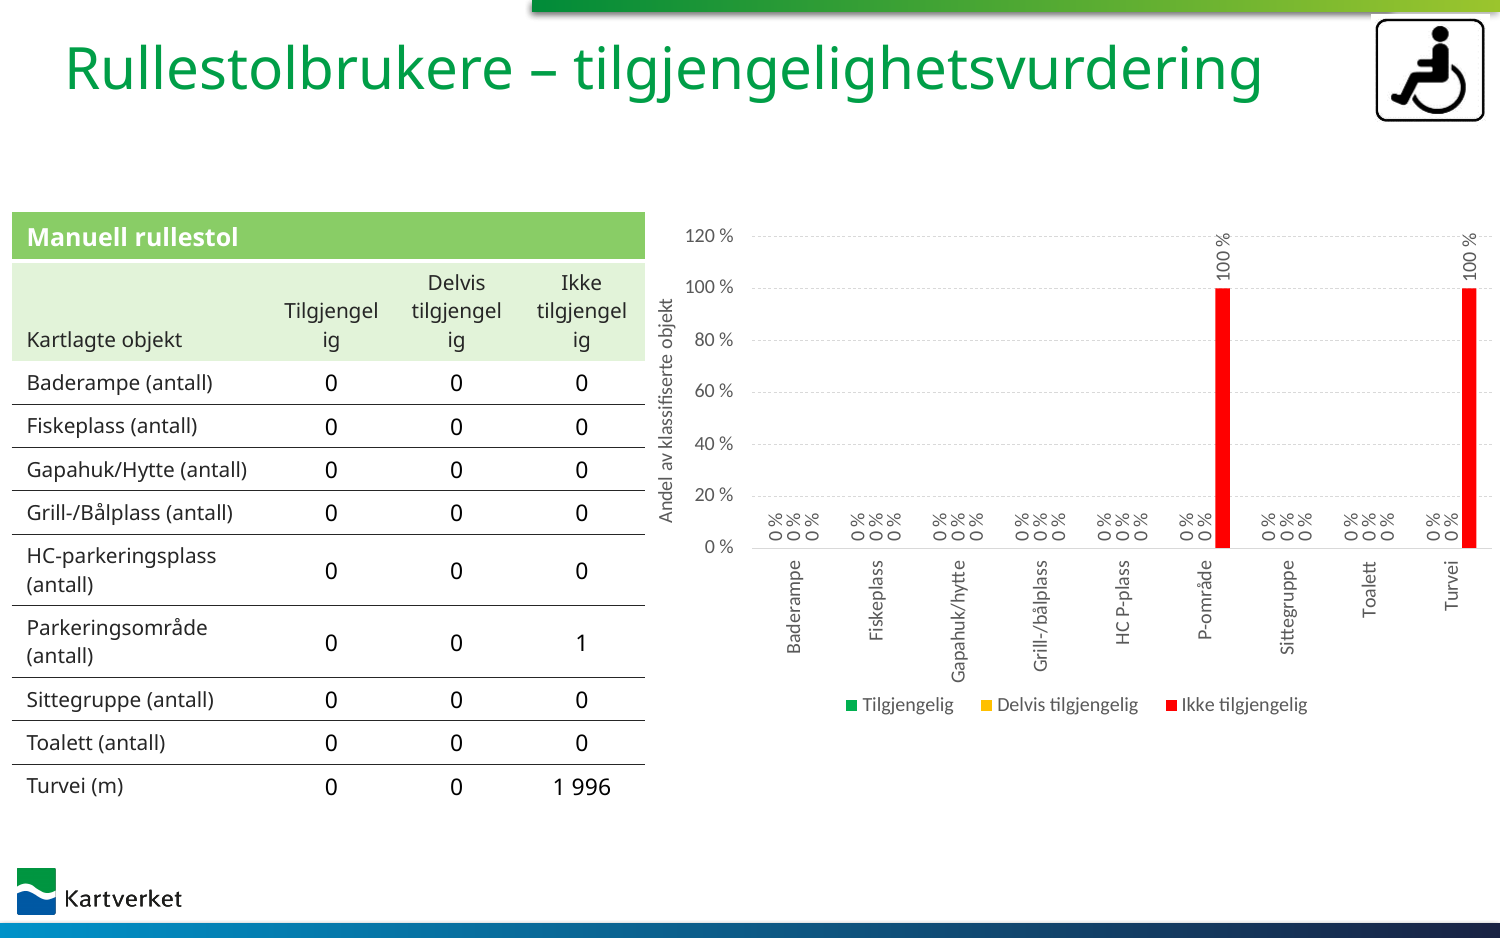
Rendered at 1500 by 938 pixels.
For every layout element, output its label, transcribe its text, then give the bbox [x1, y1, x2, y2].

table_cell Parkeringsområde (antall) [12, 606, 269, 677]
table_cell Turvei (m) [12, 765, 269, 807]
table_cell 0 [269, 678, 394, 720]
table_cell 0 [519, 491, 638, 534]
table_cell 0 [394, 678, 519, 720]
picture [1371, 13, 1491, 127]
table_cell Fiskeplass (antall) [12, 405, 269, 447]
table_cell 0 [394, 606, 519, 677]
table_cell 0 [269, 405, 394, 447]
table_cell 0 [394, 721, 519, 764]
table_cell 0 [394, 765, 519, 807]
table_cell 0 [269, 361, 394, 404]
text_box Rullestolbrukere – tilgjengelighetsvurdering [49, 12, 1372, 109]
table_cell 0 [394, 405, 519, 447]
table_cell 0 [269, 491, 394, 534]
table_cell 0 [269, 765, 394, 807]
table_cell Gapahuk/Hytte (antall) [12, 448, 269, 490]
table_cell 0 [394, 491, 519, 534]
table_cell 0 [269, 606, 394, 677]
table_cell 0 [394, 361, 519, 404]
table_cell Grill-/Bålplass (antall) [12, 491, 269, 534]
table_cell 0 [519, 361, 638, 404]
table_cell Baderampe (antall) [12, 361, 269, 404]
table_cell 0 [394, 535, 519, 605]
table_cell Delvis tilgjengelig [394, 263, 519, 361]
table_cell 0 [394, 448, 519, 490]
table_header Manuell rullestol [12, 212, 645, 259]
table_cell Ikke tilgjengelig [519, 263, 638, 361]
table_cell 0 [269, 535, 394, 605]
table_cell Kartlagte objekt [12, 263, 269, 361]
table_cell 0 [519, 448, 638, 490]
table_cell 0 [519, 721, 645, 764]
table_cell HC-parkeringsplass (antall) [12, 535, 269, 605]
table_cell 1 [519, 606, 638, 677]
table_cell 0 [519, 678, 638, 720]
table_cell 0 [269, 721, 394, 764]
table_cell Sittegruppe (antall) [12, 678, 269, 720]
table_cell Toalett (antall) [12, 721, 269, 764]
table_cell 1 996 [519, 765, 645, 807]
picture [643, 218, 1500, 728]
table_cell 0 [519, 405, 638, 447]
table_cell Tilgjengelig [269, 263, 394, 361]
table_cell 0 [269, 448, 394, 490]
table_cell 0 [519, 535, 638, 605]
